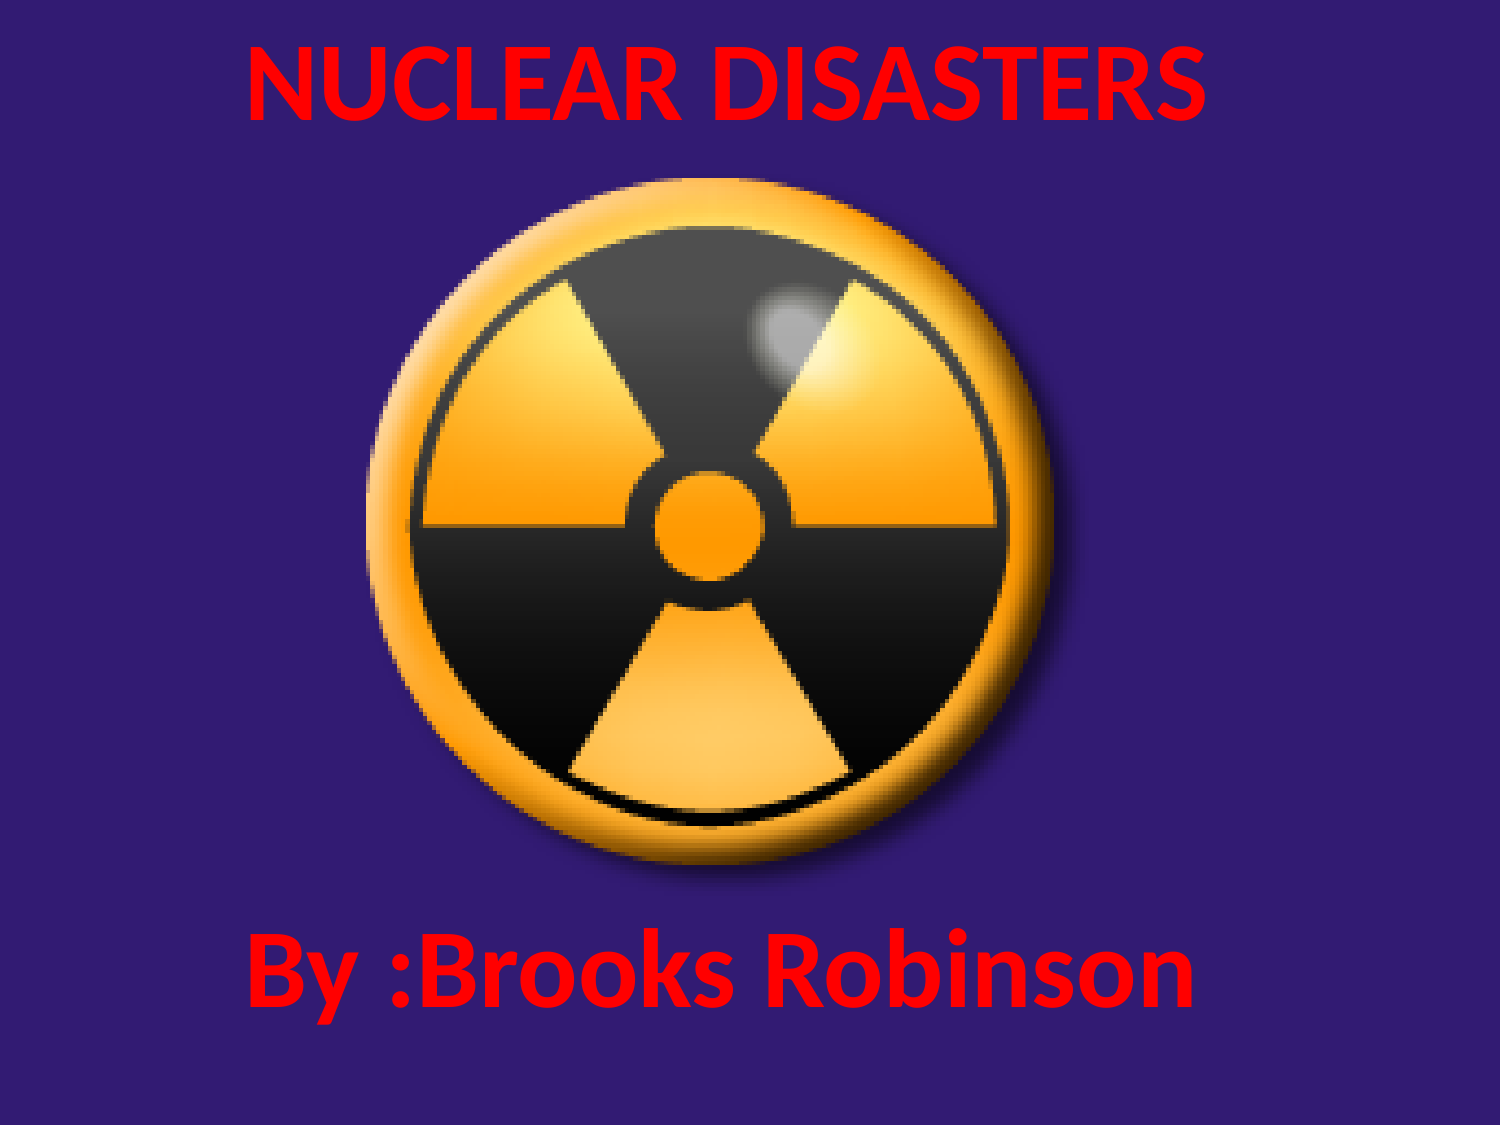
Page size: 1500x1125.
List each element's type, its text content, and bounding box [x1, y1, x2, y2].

text_box Nuclear Disasters [229, 0, 1225, 150]
text_box By :Brooks Robinson [229, 887, 1214, 1038]
picture [327, 139, 1116, 928]
